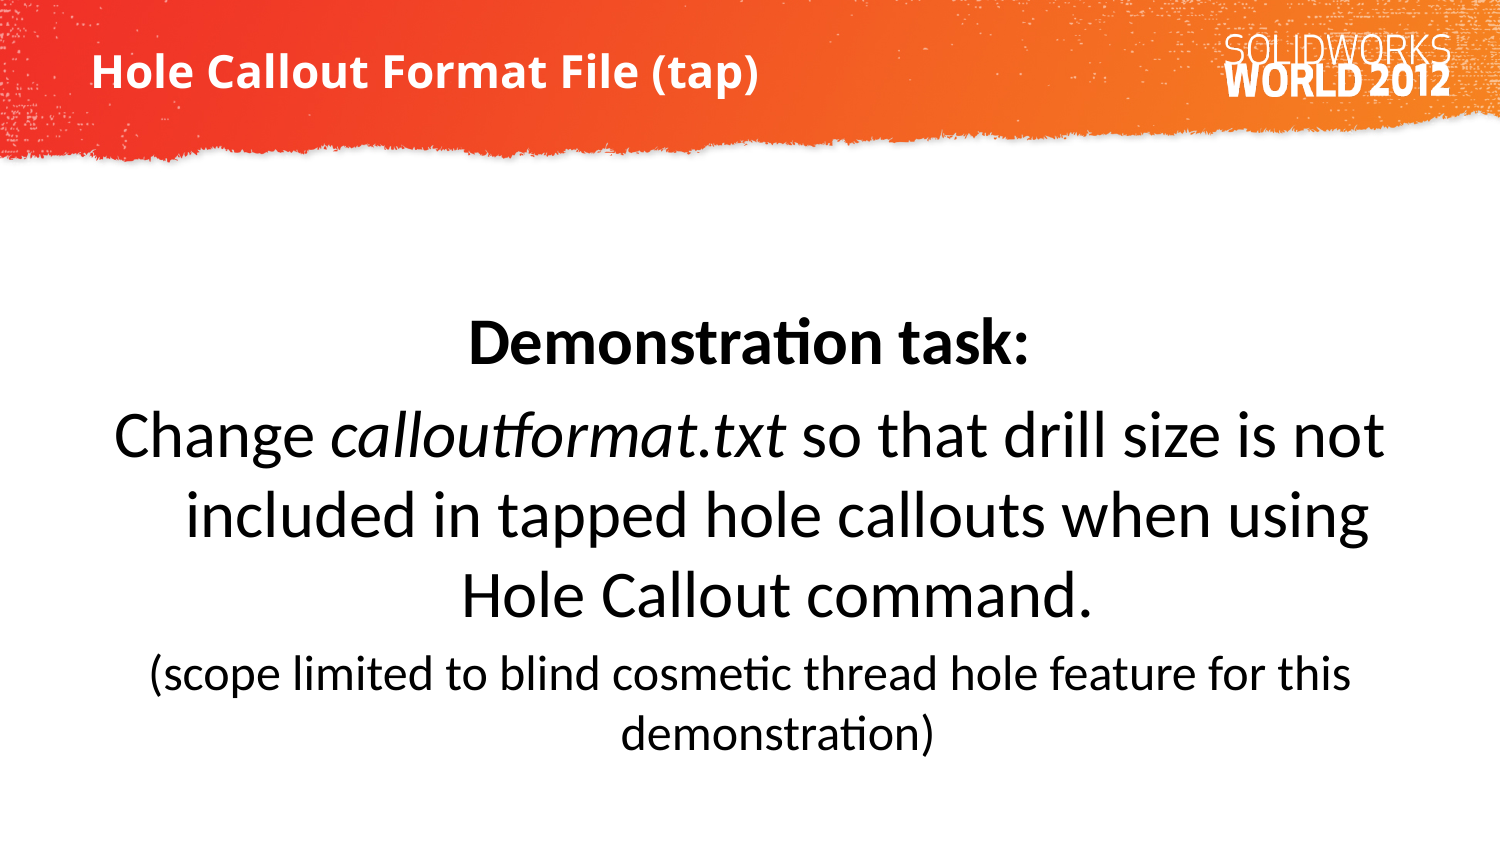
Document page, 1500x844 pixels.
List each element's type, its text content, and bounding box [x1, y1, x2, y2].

list Demonstration task: Change calloutformat.txt so that drill size is not included in tapped hole callouts when using Hole Callout command. (scope limited to blind cosmetic thread hole feature for this demonstration) [75, 196, 1425, 754]
title Hole Callout Format File (tap) [75, 18, 1163, 122]
picture [0, 0, 1500, 844]
